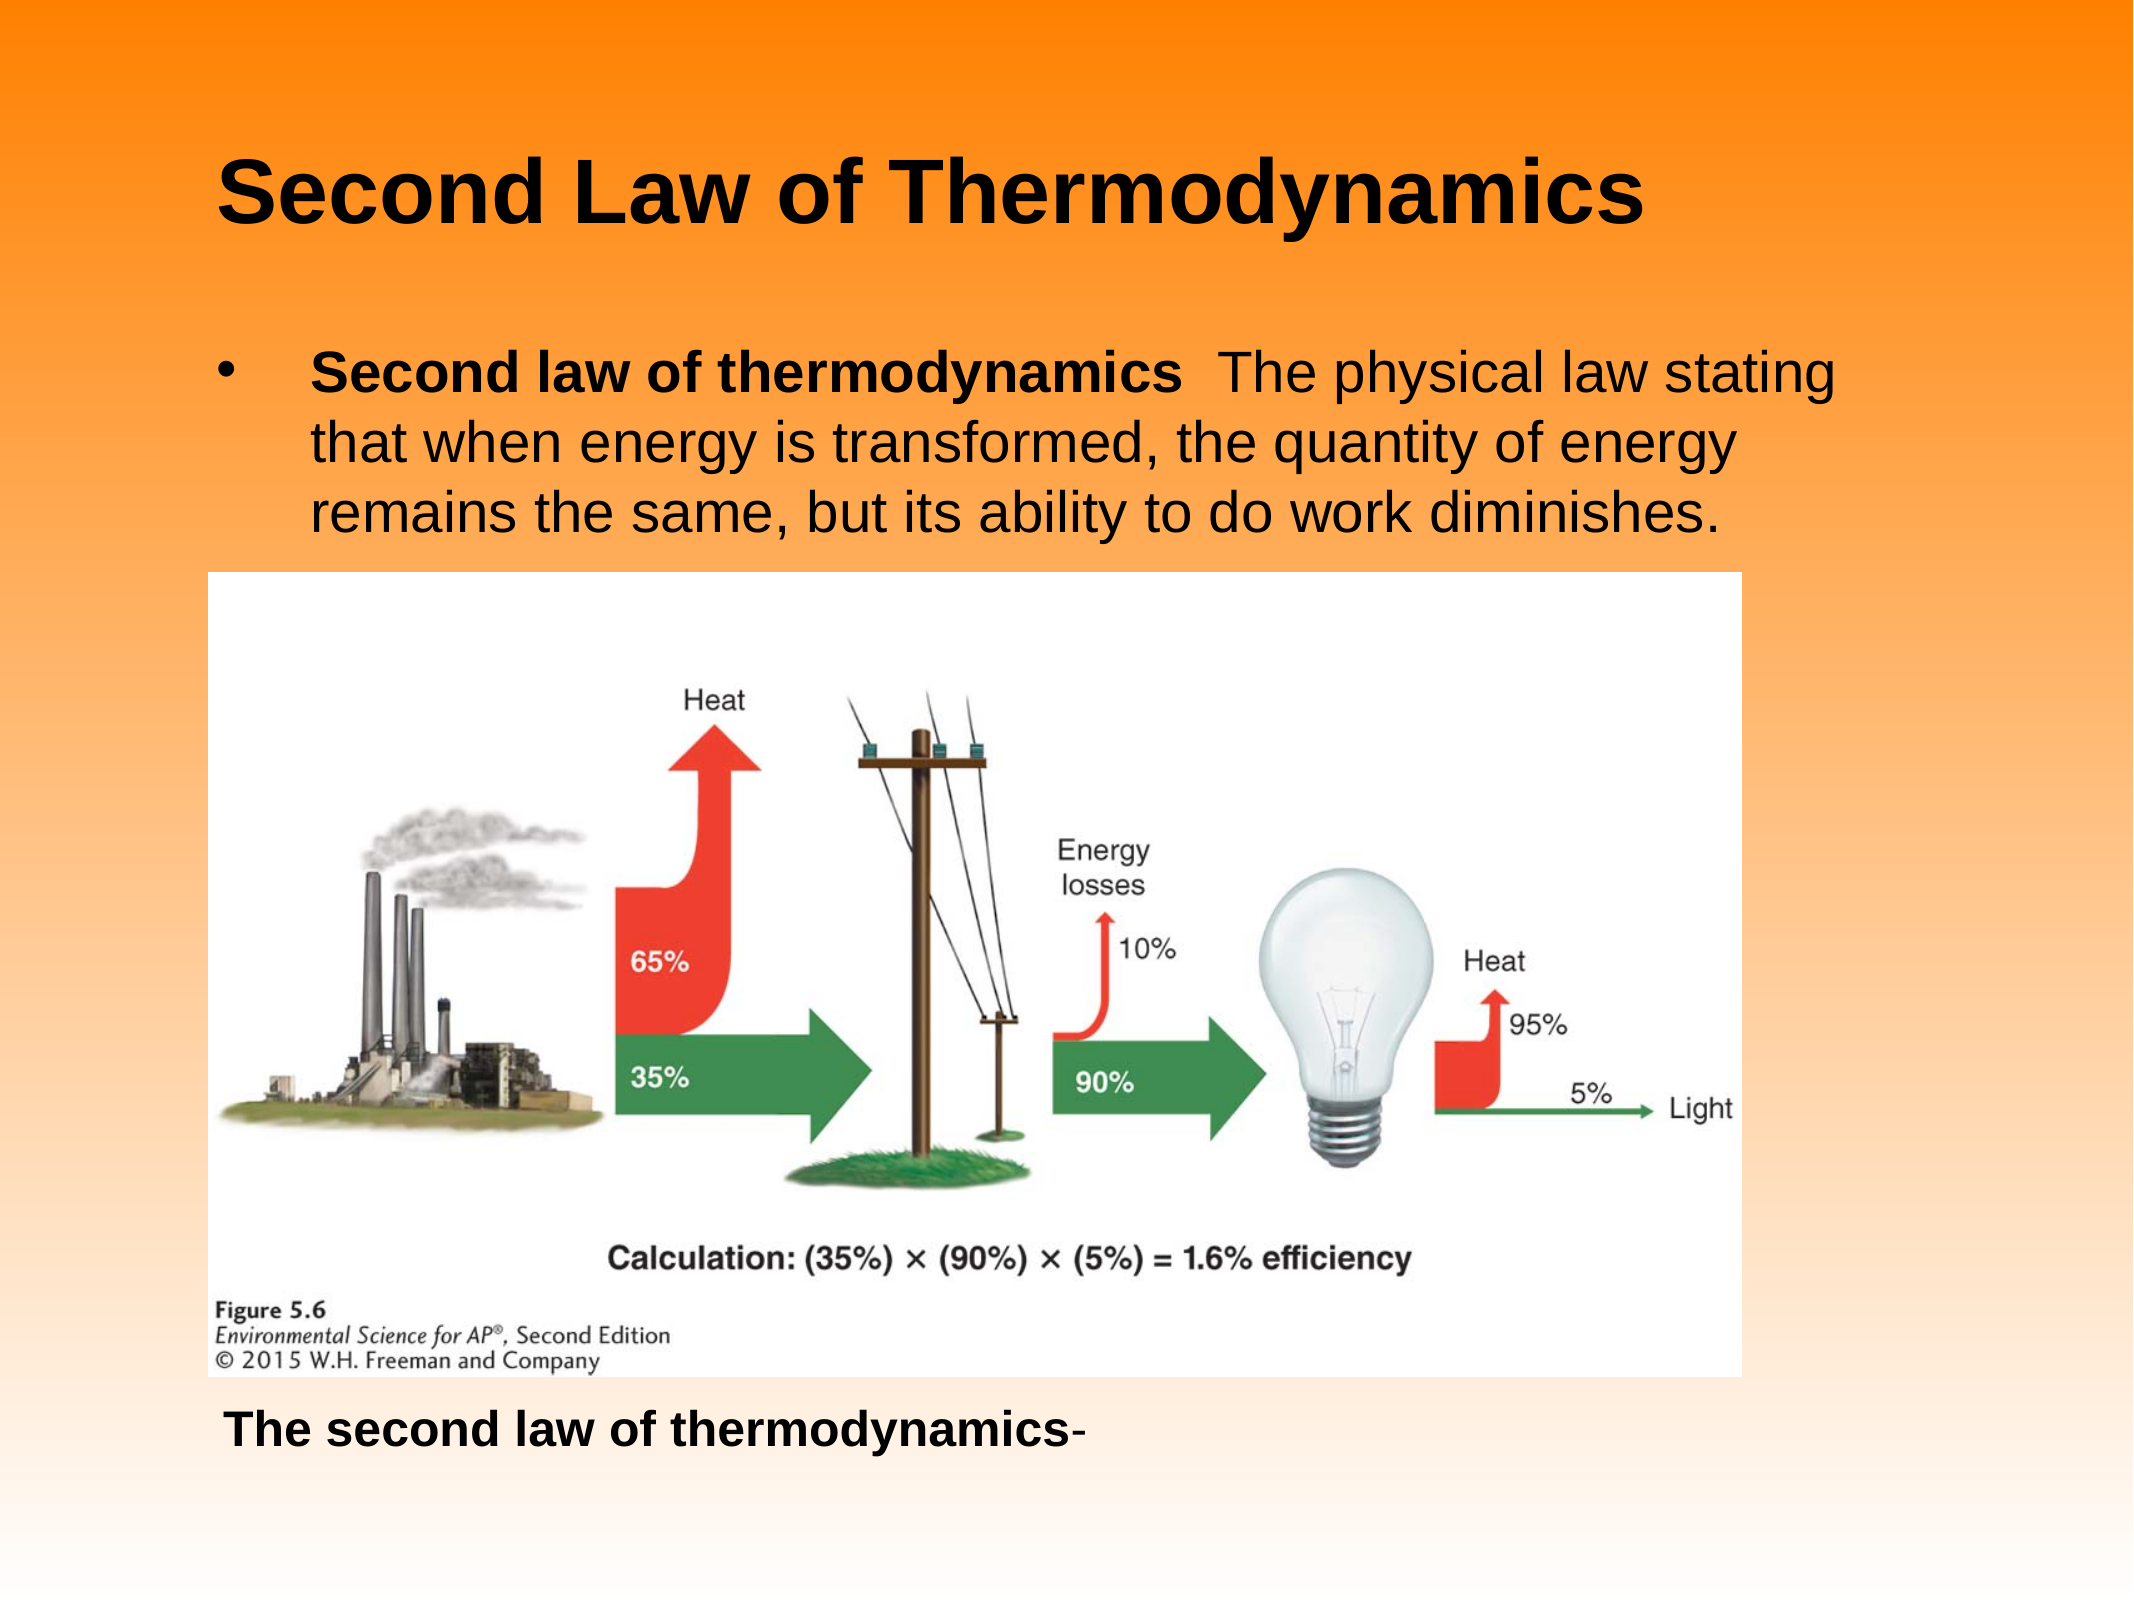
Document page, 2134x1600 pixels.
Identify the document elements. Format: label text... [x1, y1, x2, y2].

text_box The second law of thermodynamics- [208, 1389, 2071, 1464]
list Second law of thermodynamics The physical law stating that when energy is transformed, the quantity of energy remains the same, but its ability to do work diminishes. [208, 0, 1925, 918]
picture [208, 572, 1742, 1378]
